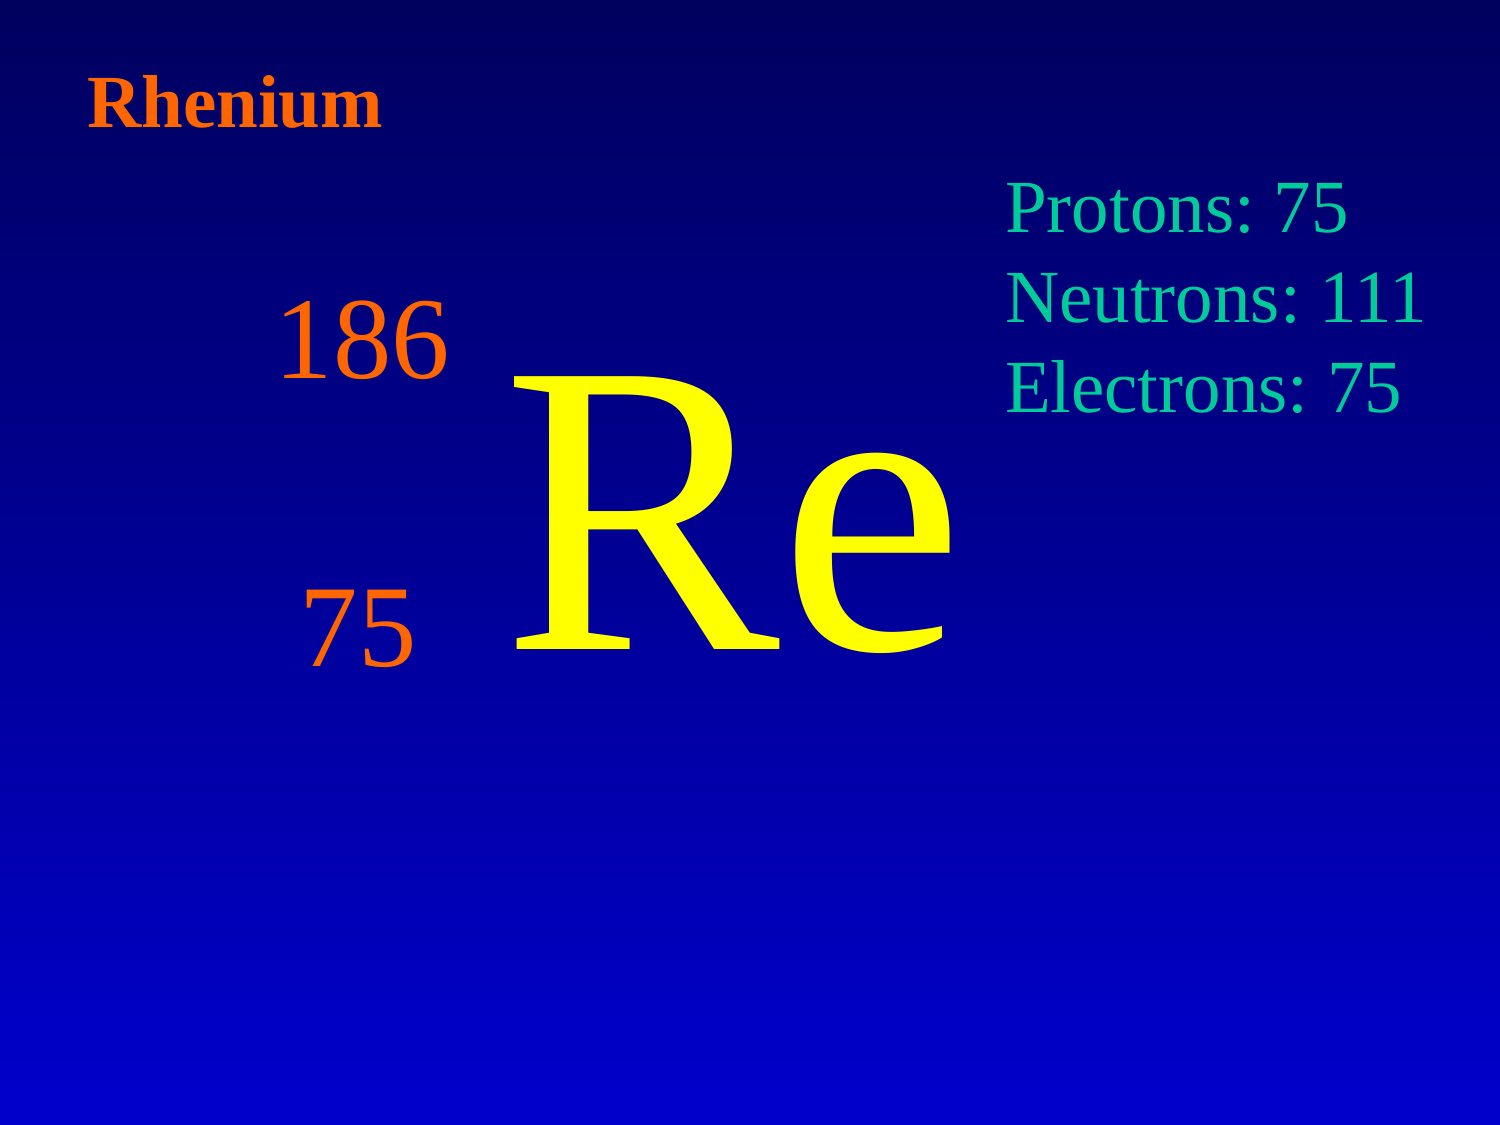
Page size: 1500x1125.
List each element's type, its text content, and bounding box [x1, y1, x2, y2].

text_box Re [487, 224, 981, 740]
text_box 186 [259, 254, 466, 410]
text_box Protons: 75 Neutrons: 111 Electrons: 75 [990, 149, 1442, 435]
text_box 75 [284, 542, 432, 697]
text_box Rhenium [72, 44, 399, 150]
